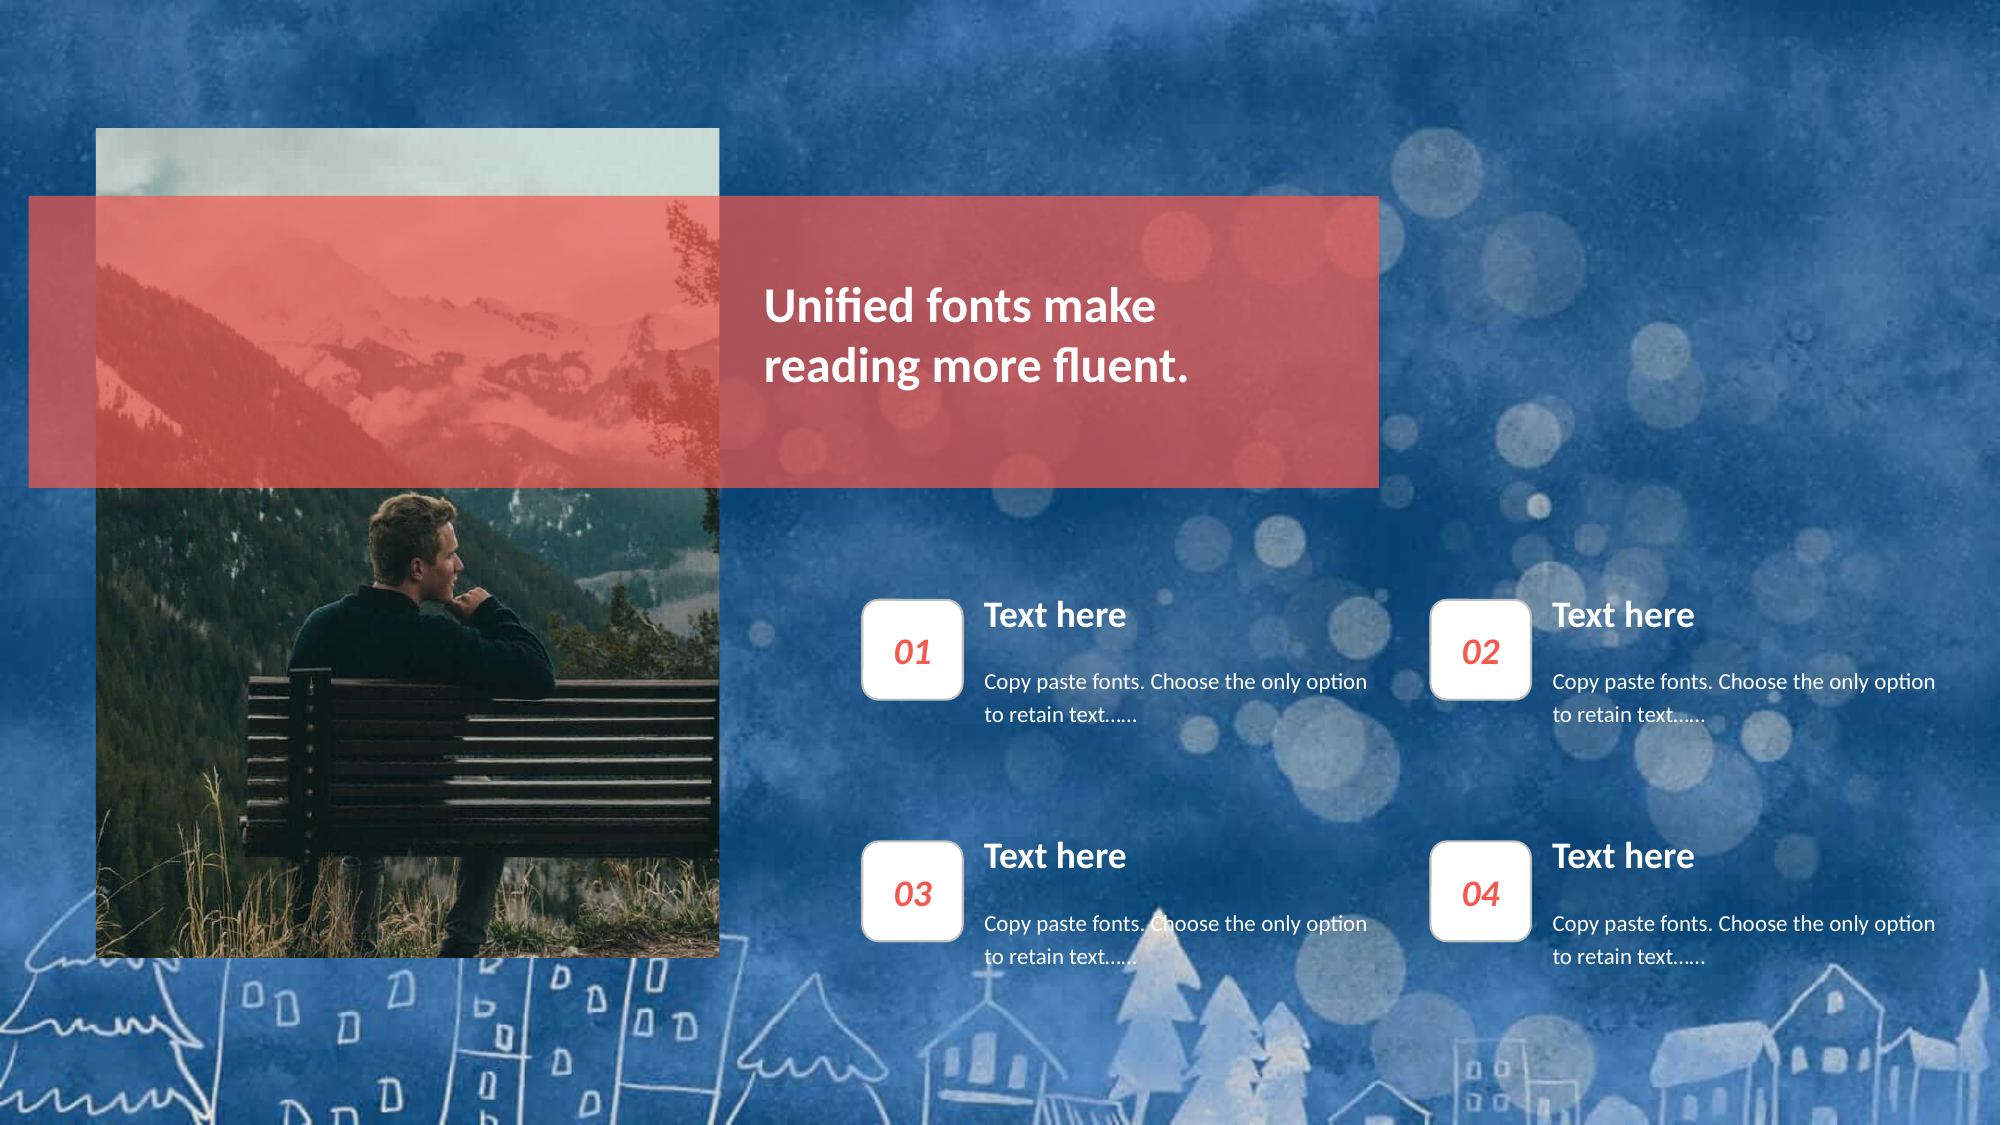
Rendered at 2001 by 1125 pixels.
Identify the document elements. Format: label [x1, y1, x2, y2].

text_box [1537, 582, 1972, 754]
text_box [1537, 824, 1972, 996]
text_box [968, 824, 1404, 996]
text_box [968, 582, 1404, 754]
picture [0, 0, 2000, 1125]
